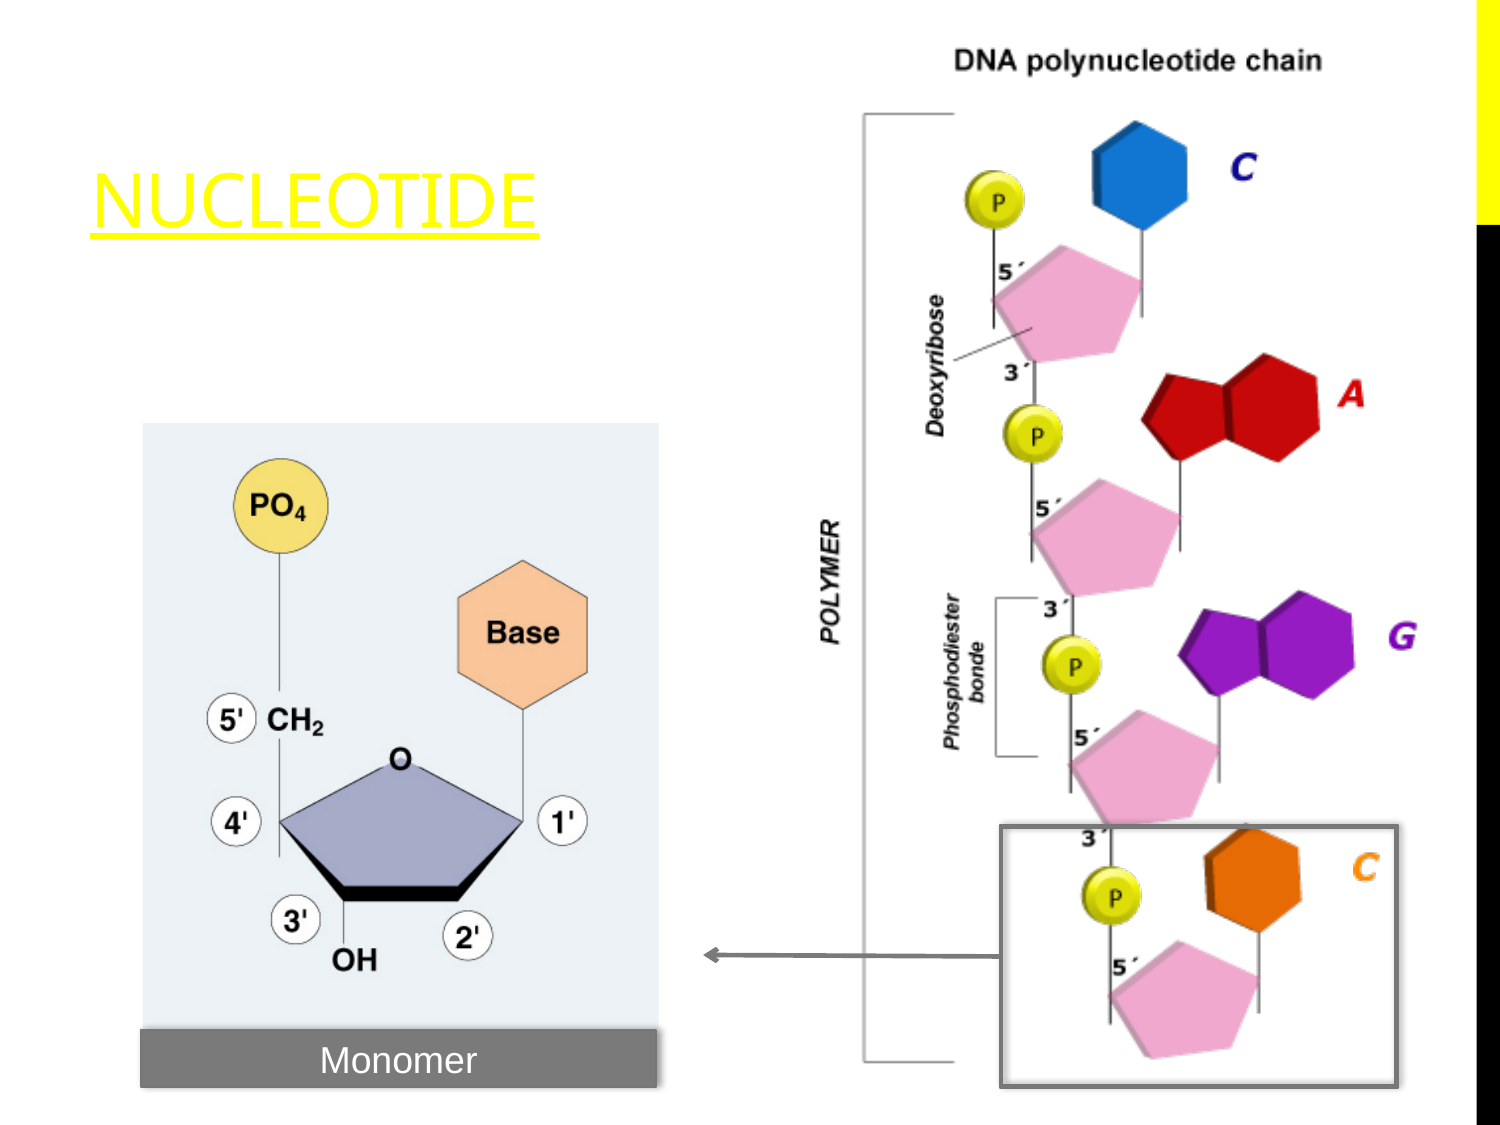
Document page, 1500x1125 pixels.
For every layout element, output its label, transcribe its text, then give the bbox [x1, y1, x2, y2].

text_box Monomer [140, 1029, 657, 1088]
picture [816, 44, 1464, 1098]
title Nucleotide [75, 25, 1025, 250]
picture [142, 423, 660, 1031]
